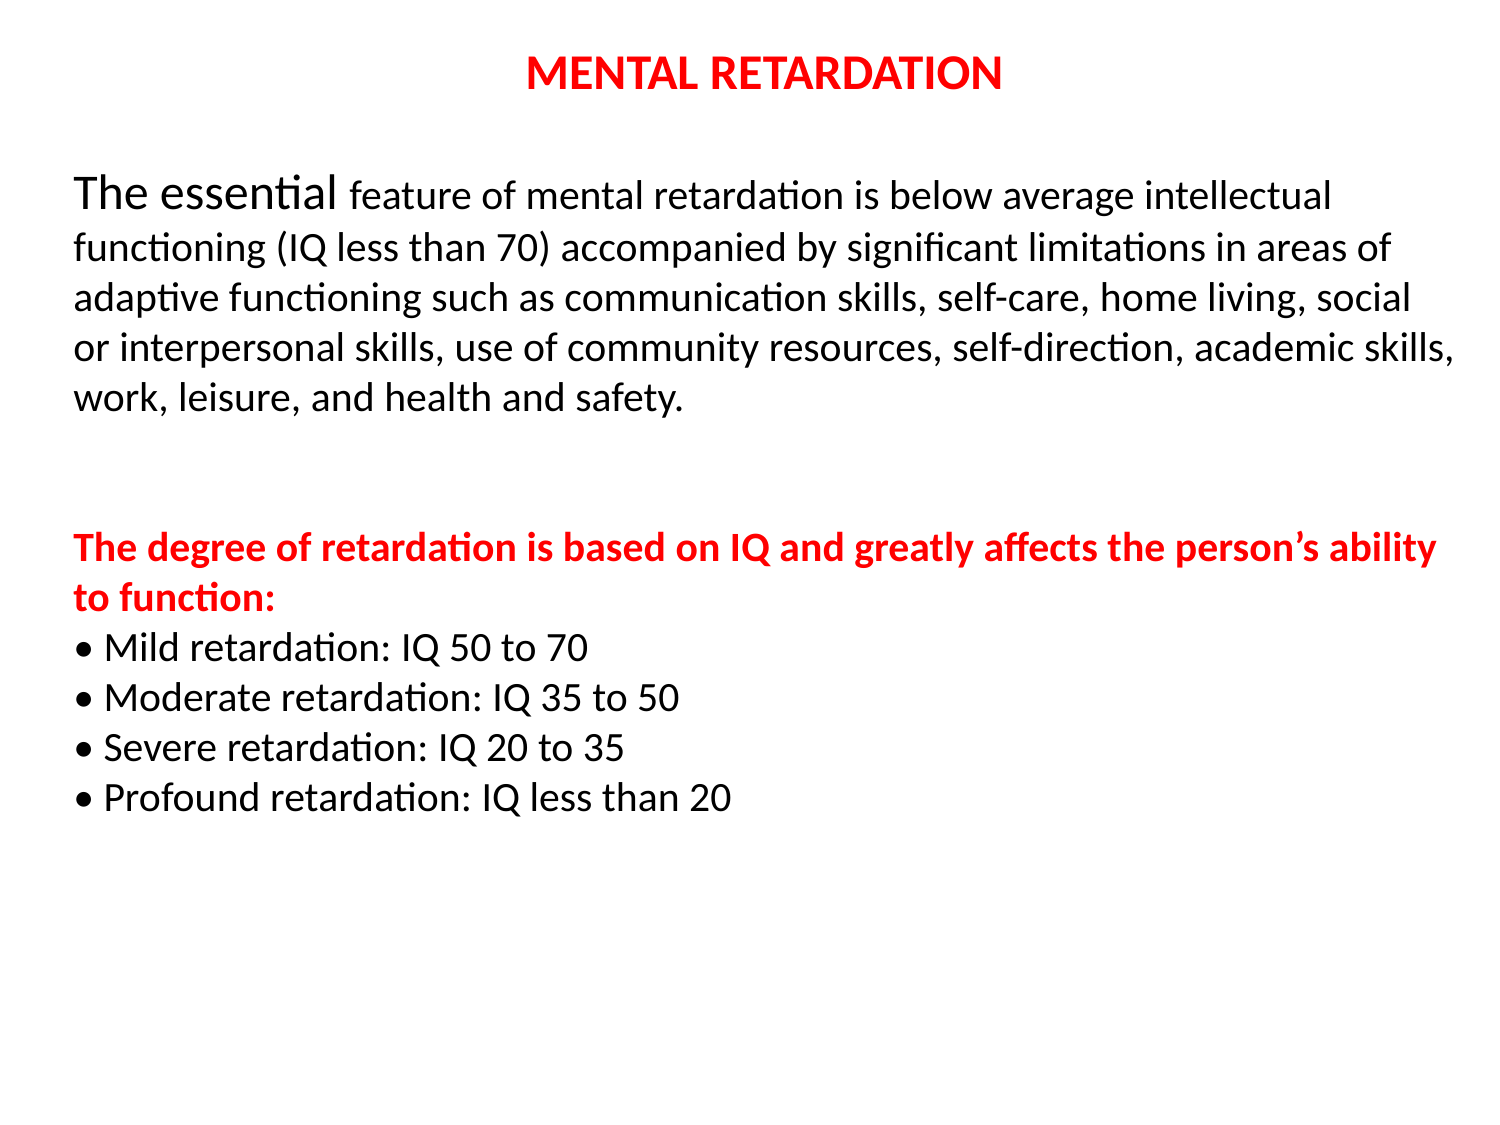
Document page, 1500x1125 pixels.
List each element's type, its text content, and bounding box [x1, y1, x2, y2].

text_box MENTAL RETARDATION The essential feature of mental retardation is below average intellectual functioning (IQ less than 70) accompanied by significant limitations in areas of adaptive functioning such as communication skills, self-care, home living, social or interpersonal skills, use of community resources, self-direction, academic skills, work, leisure, and health and safety. The degree of retardation is based on IQ and greatly affects the person’s ability to function: • Mild retardation: IQ 50 to 70 • Moderate retardation: IQ 35 to 50 • Severe retardation: IQ 20 to 35 • Profound retardation: IQ less than 20 [58, 32, 1471, 828]
